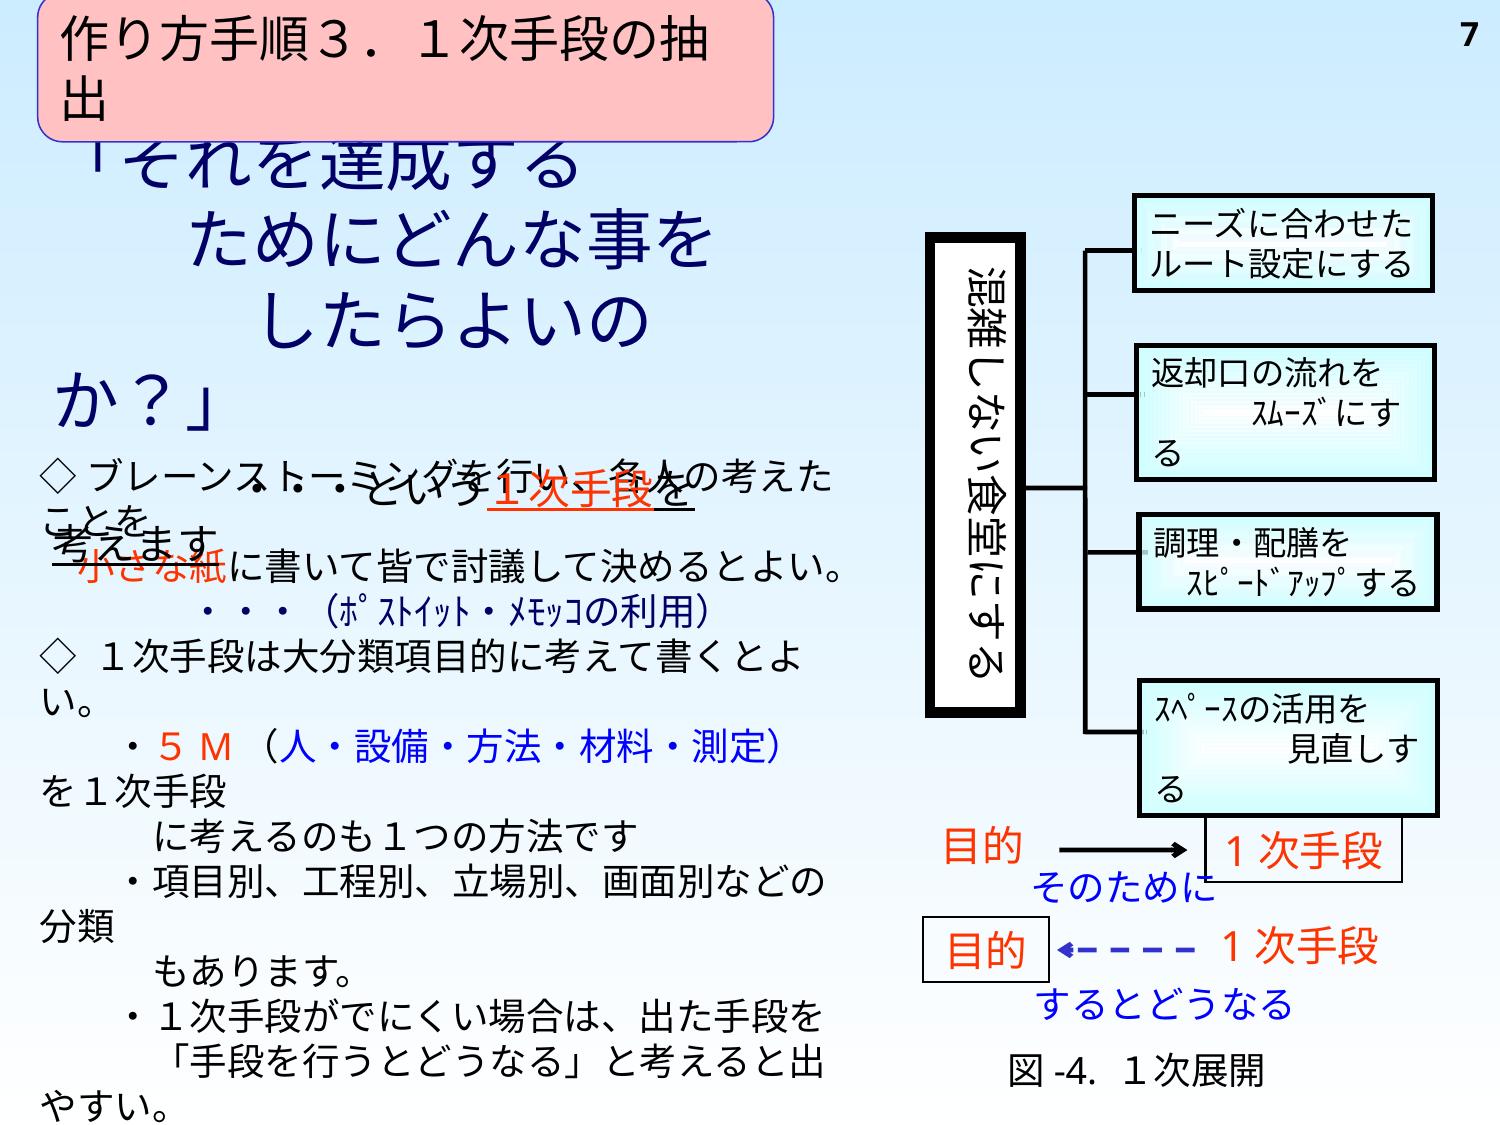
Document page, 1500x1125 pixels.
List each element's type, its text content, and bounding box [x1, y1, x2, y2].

text_box 作り方手順３．１次手段の抽出 [37, 0, 774, 109]
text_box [24, 110, 1438, 1113]
text_box 7 [1423, 4, 1495, 61]
